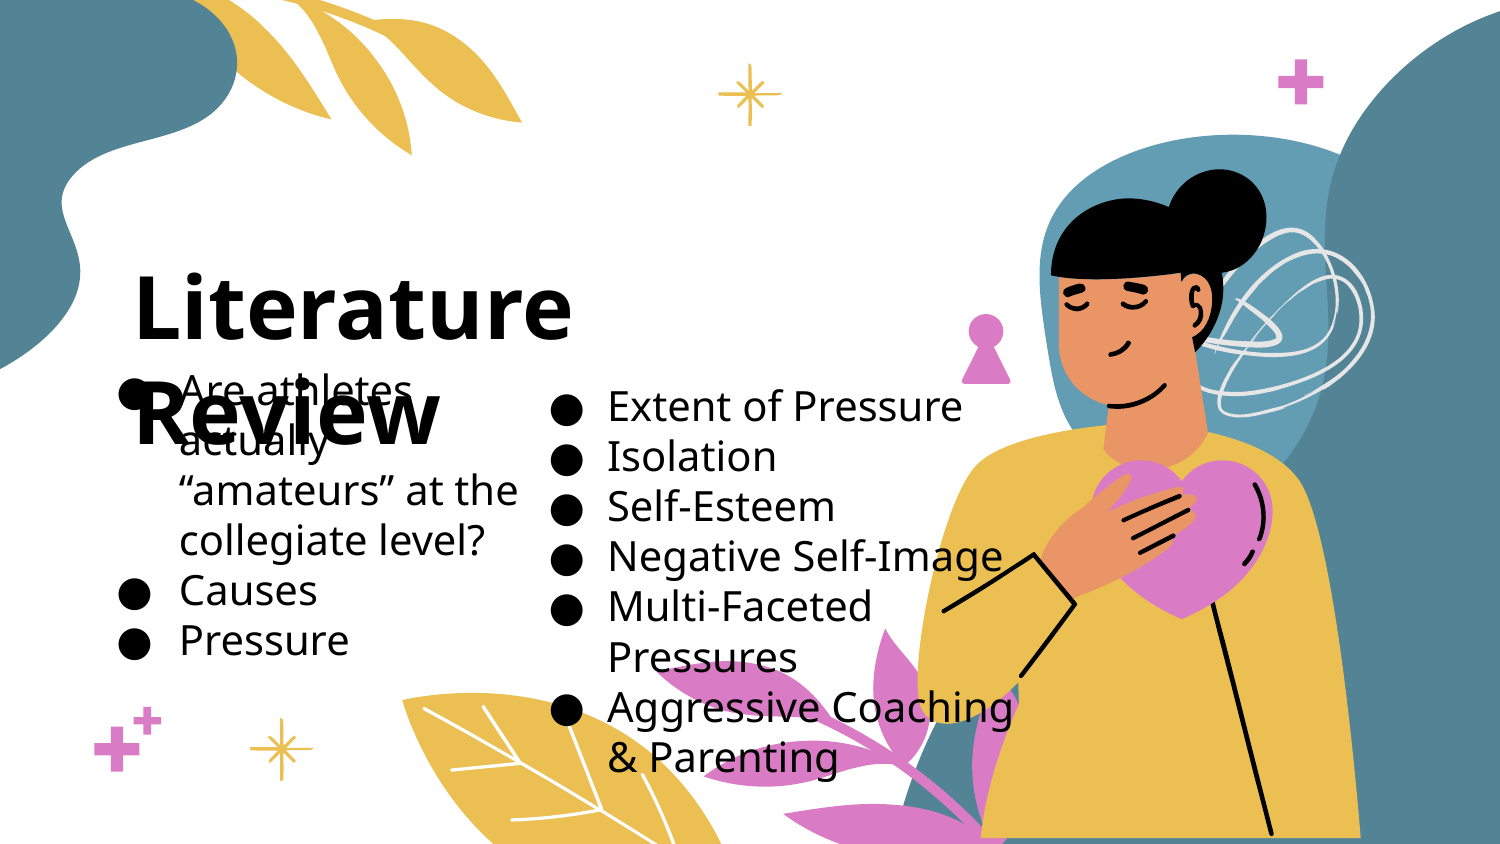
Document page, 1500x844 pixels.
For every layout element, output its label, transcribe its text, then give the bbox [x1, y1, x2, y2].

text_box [738, 526, 905, 844]
subtitle Are athletes actually “amateurs” at the collegiate level? Causes Pressure [88, 349, 543, 690]
subtitle Extent of Pressure Isolation Self-Esteem Negative Self-Image Multi-Faceted Pressures Aggressive Coaching & Parenting [517, 365, 902, 623]
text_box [411, 624, 733, 844]
title Literature Review [116, 237, 841, 358]
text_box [907, 169, 1361, 839]
